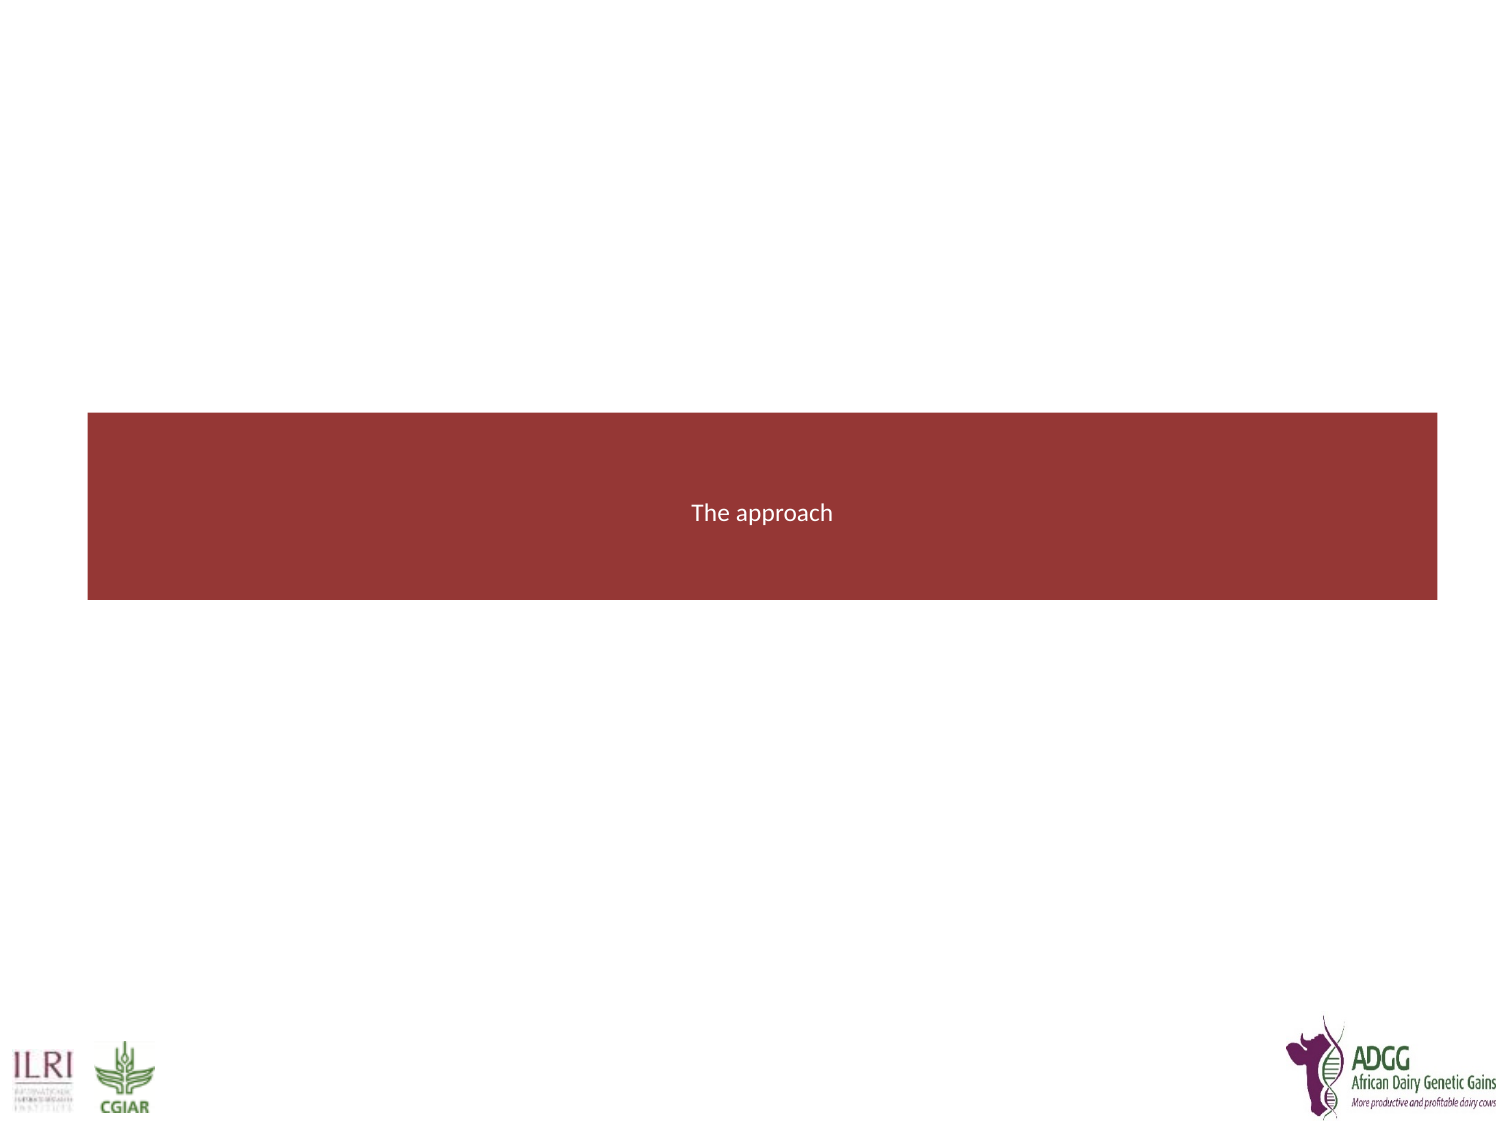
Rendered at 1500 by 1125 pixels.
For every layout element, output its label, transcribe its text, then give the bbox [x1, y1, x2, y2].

picture [12, 1049, 74, 1113]
title The approach [87, 412, 1438, 600]
picture [1285, 1010, 1496, 1121]
picture [94, 1041, 155, 1113]
